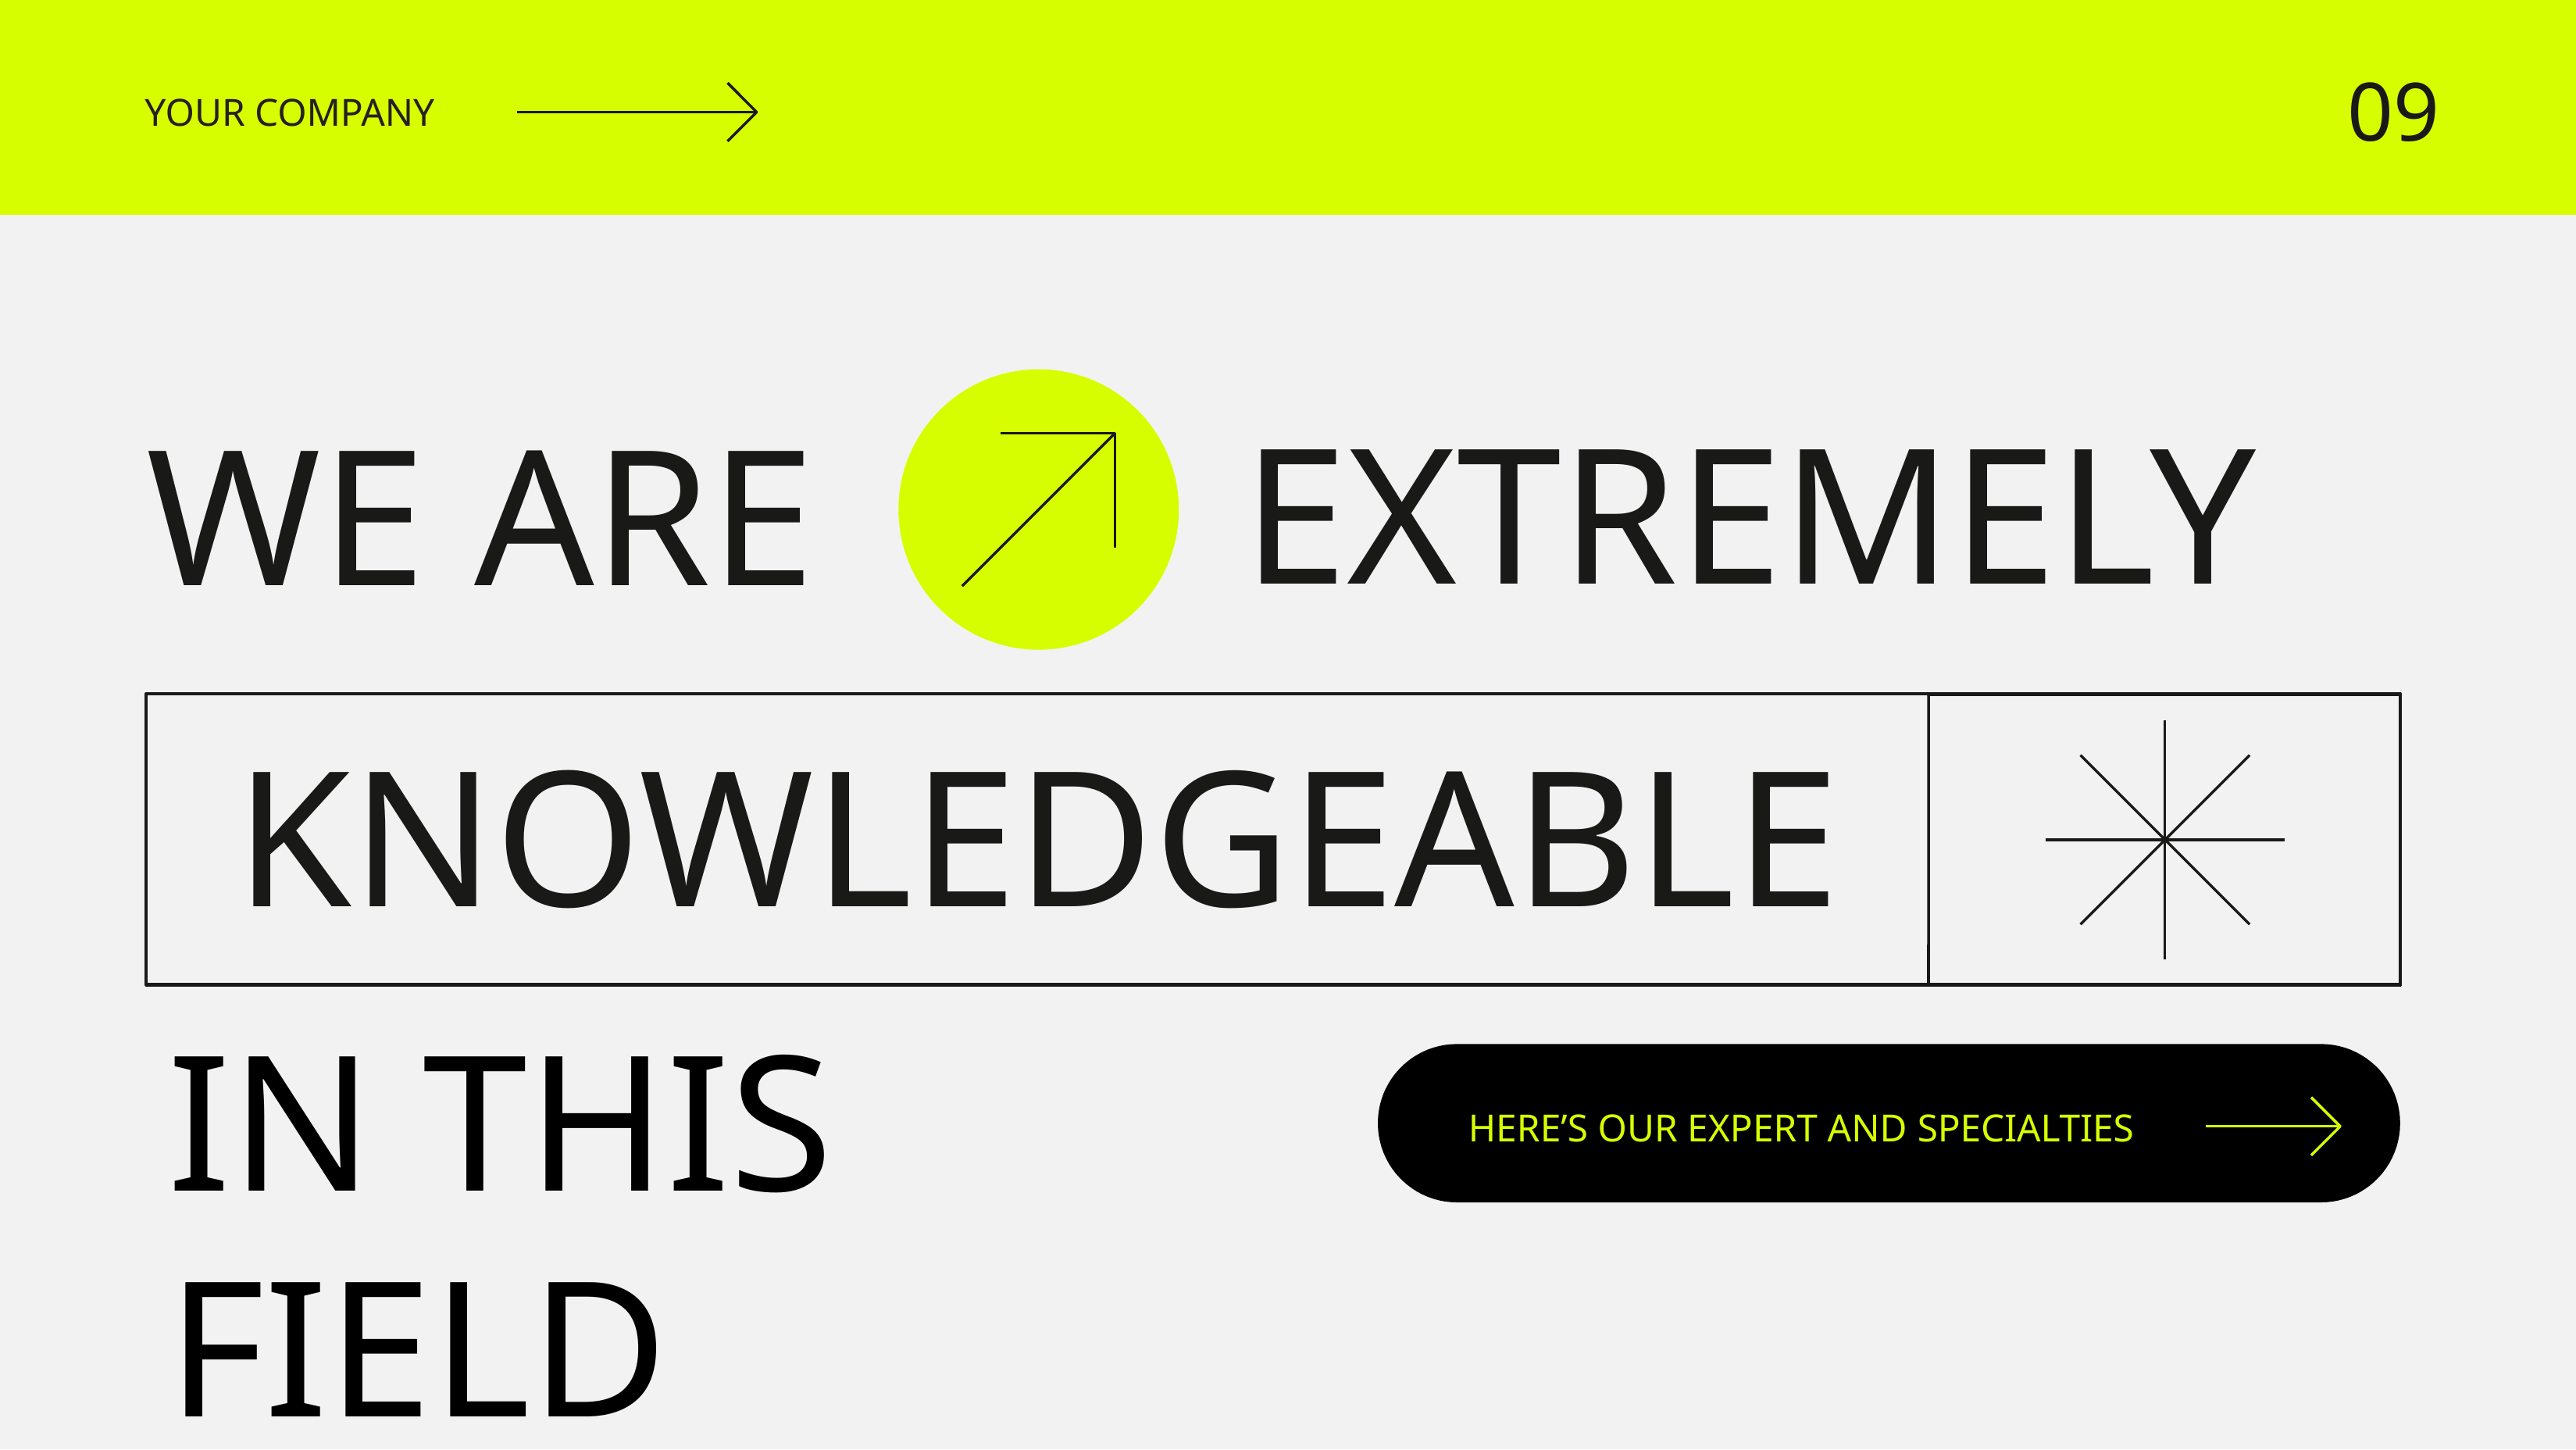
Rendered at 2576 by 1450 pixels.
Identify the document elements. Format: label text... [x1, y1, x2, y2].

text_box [2205, 1095, 2342, 1157]
text_box YOUR COMPANY [144, 87, 448, 134]
text_box 09 [2337, 59, 2450, 157]
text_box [144, 691, 2403, 988]
text_box WE ARE [146, 395, 894, 623]
text_box EXTREMELY [1242, 394, 2435, 622]
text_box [898, 369, 1179, 651]
text_box IN THIS FIELD [167, 1002, 1316, 1450]
text_box HERE’S OUR EXPERT AND SPECIALTIES [1456, 1102, 2146, 1149]
text_box [0, 0, 2576, 215]
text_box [516, 81, 758, 143]
text_box [1378, 1044, 2400, 1203]
